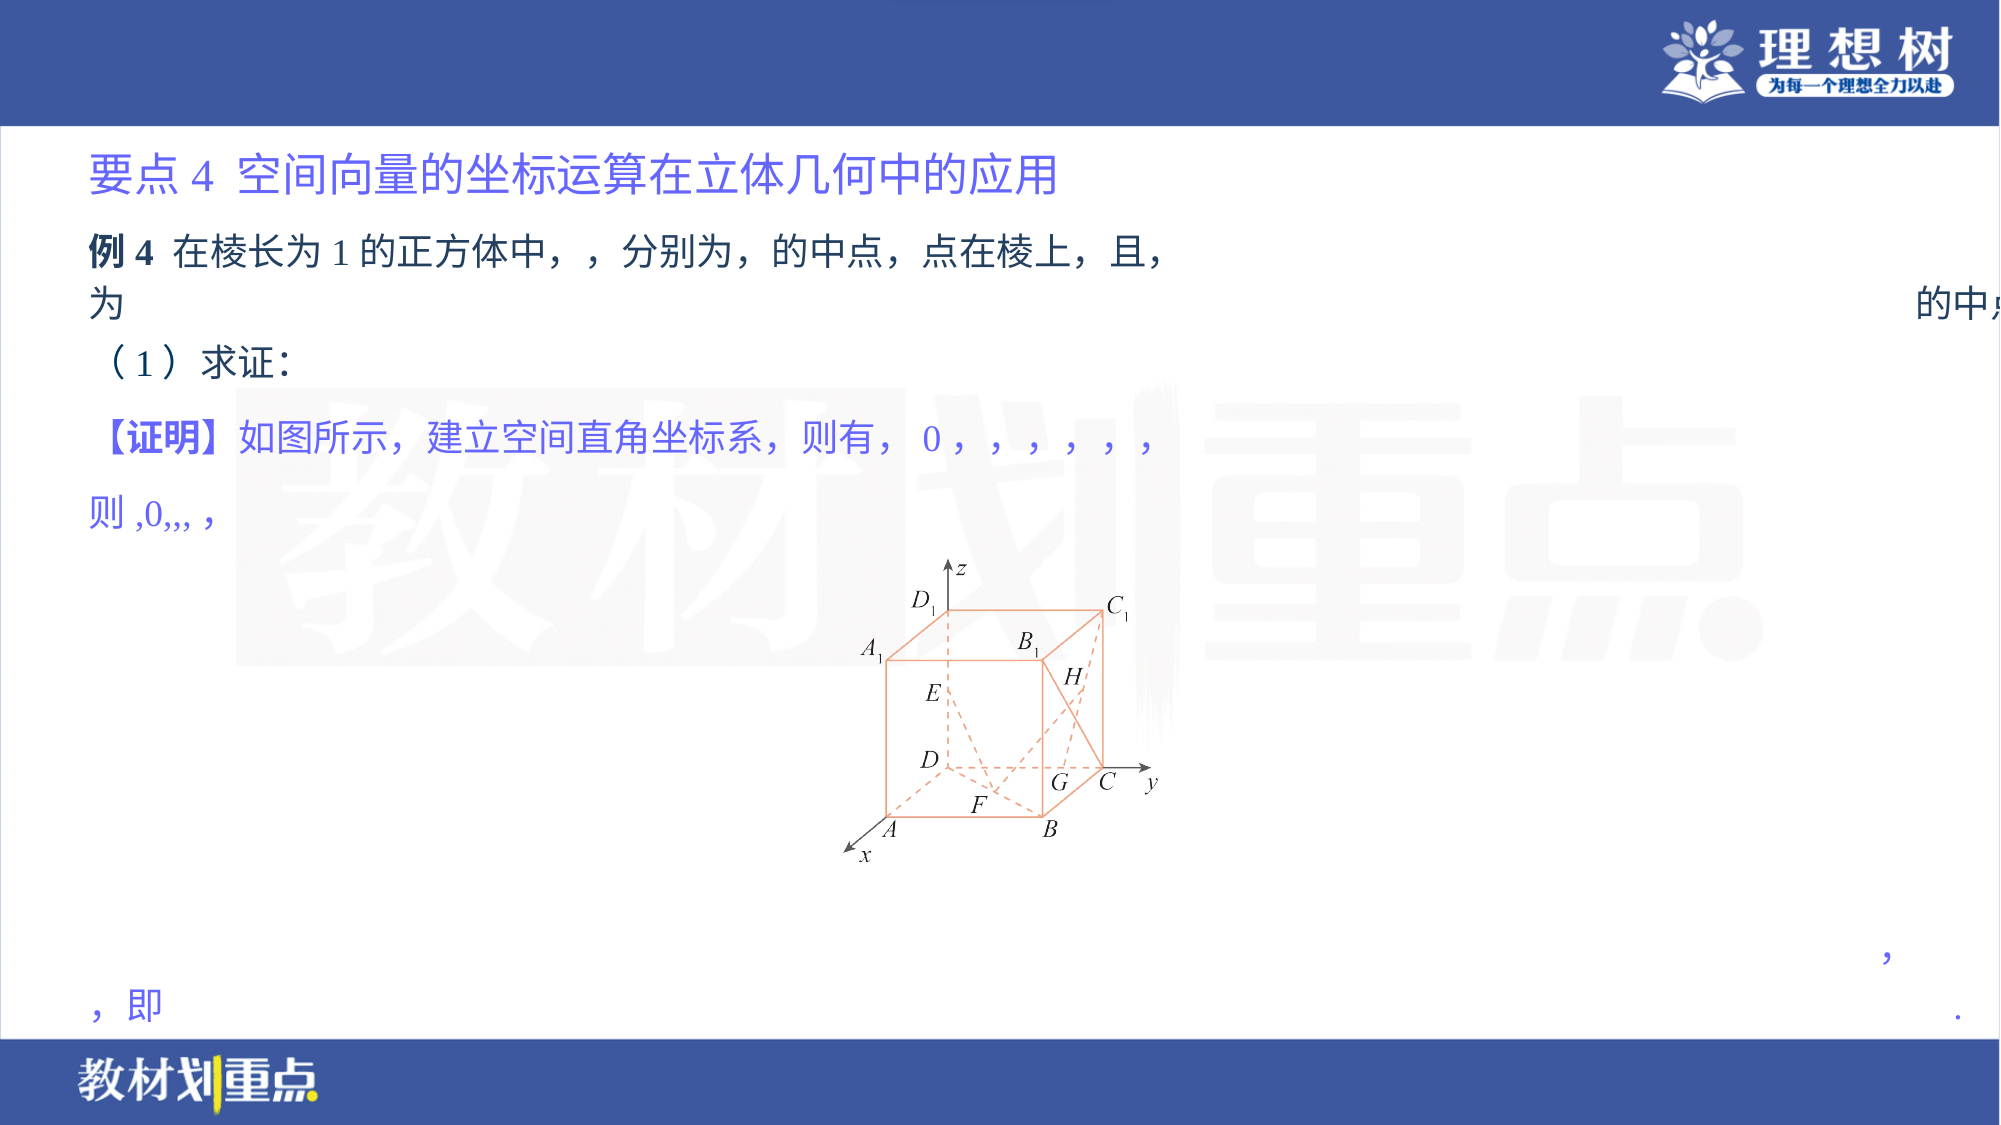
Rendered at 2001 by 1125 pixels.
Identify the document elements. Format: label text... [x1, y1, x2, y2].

picture [0, 0, 2000, 1125]
text_box 要点4 空间向量的坐标运算在立体几何中的应用 [88, 135, 1911, 197]
